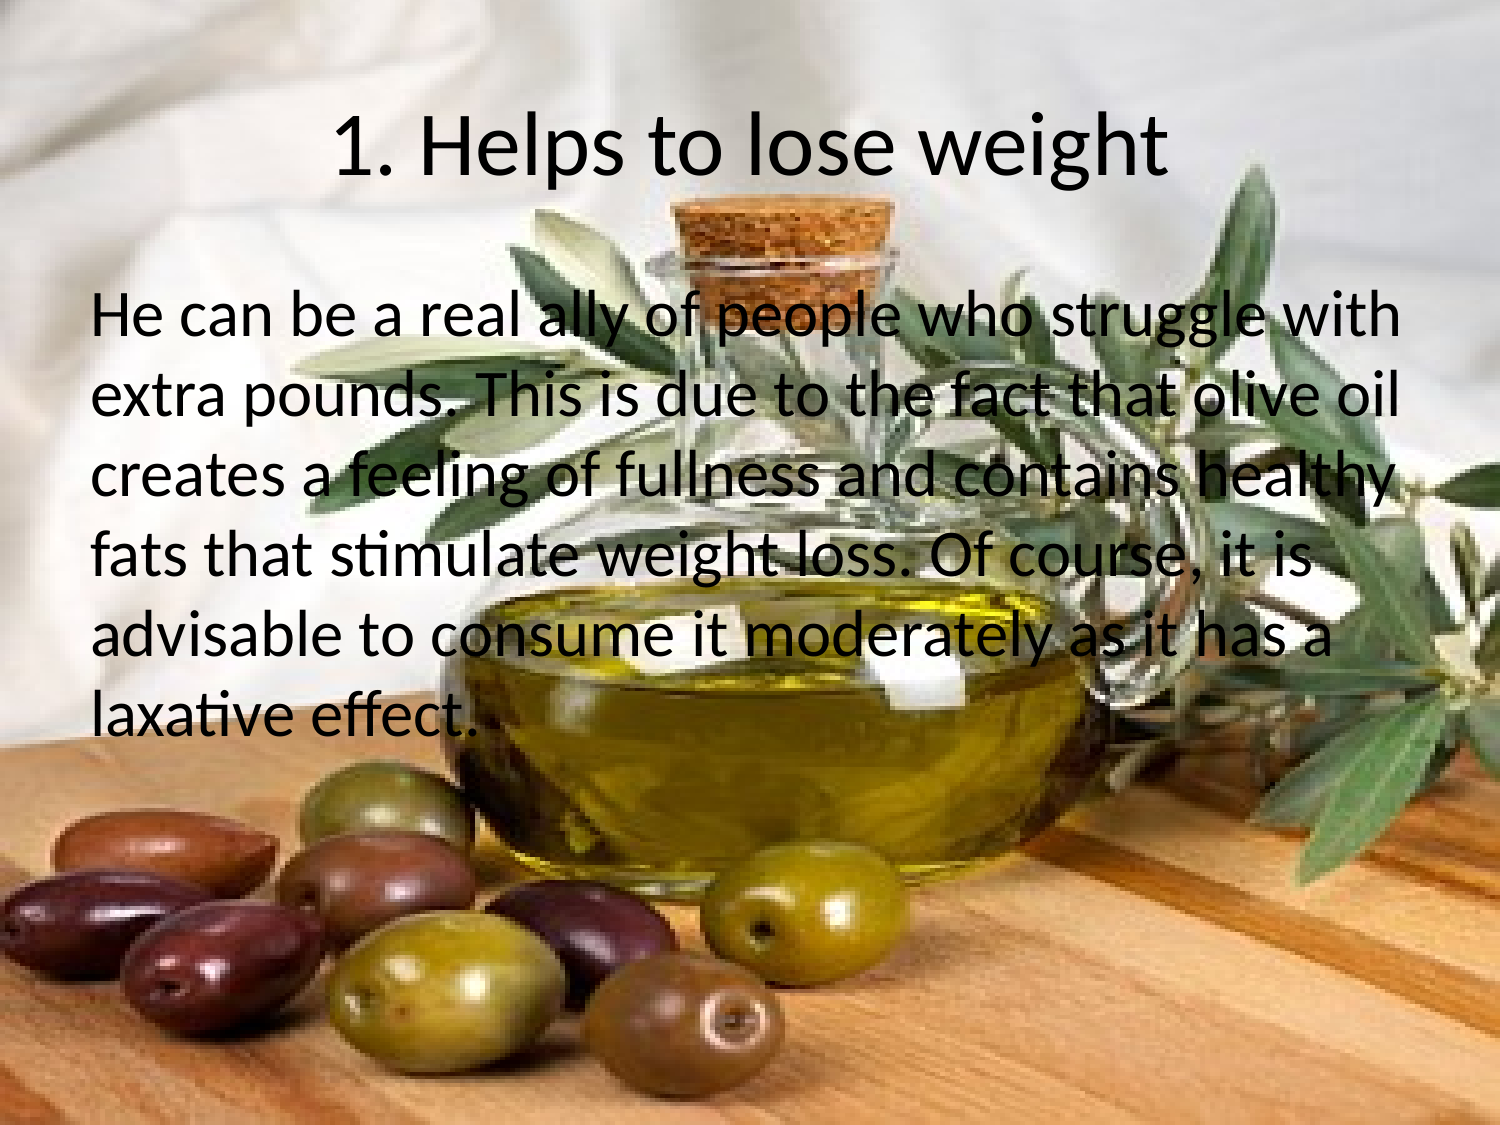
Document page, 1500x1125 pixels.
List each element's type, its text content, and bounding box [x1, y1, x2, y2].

picture [0, 0, 1500, 1125]
list He can be a real ally of people who struggle with extra pounds. This is due to the fact that olive oil creates a feeling of fullness and contains healthy fats that stimulate weight loss. Of course, it is advisable to consume it moderately as it has a laxative effect. [75, 262, 1425, 1005]
title 1. Helps to lose weight [75, 45, 1425, 233]
